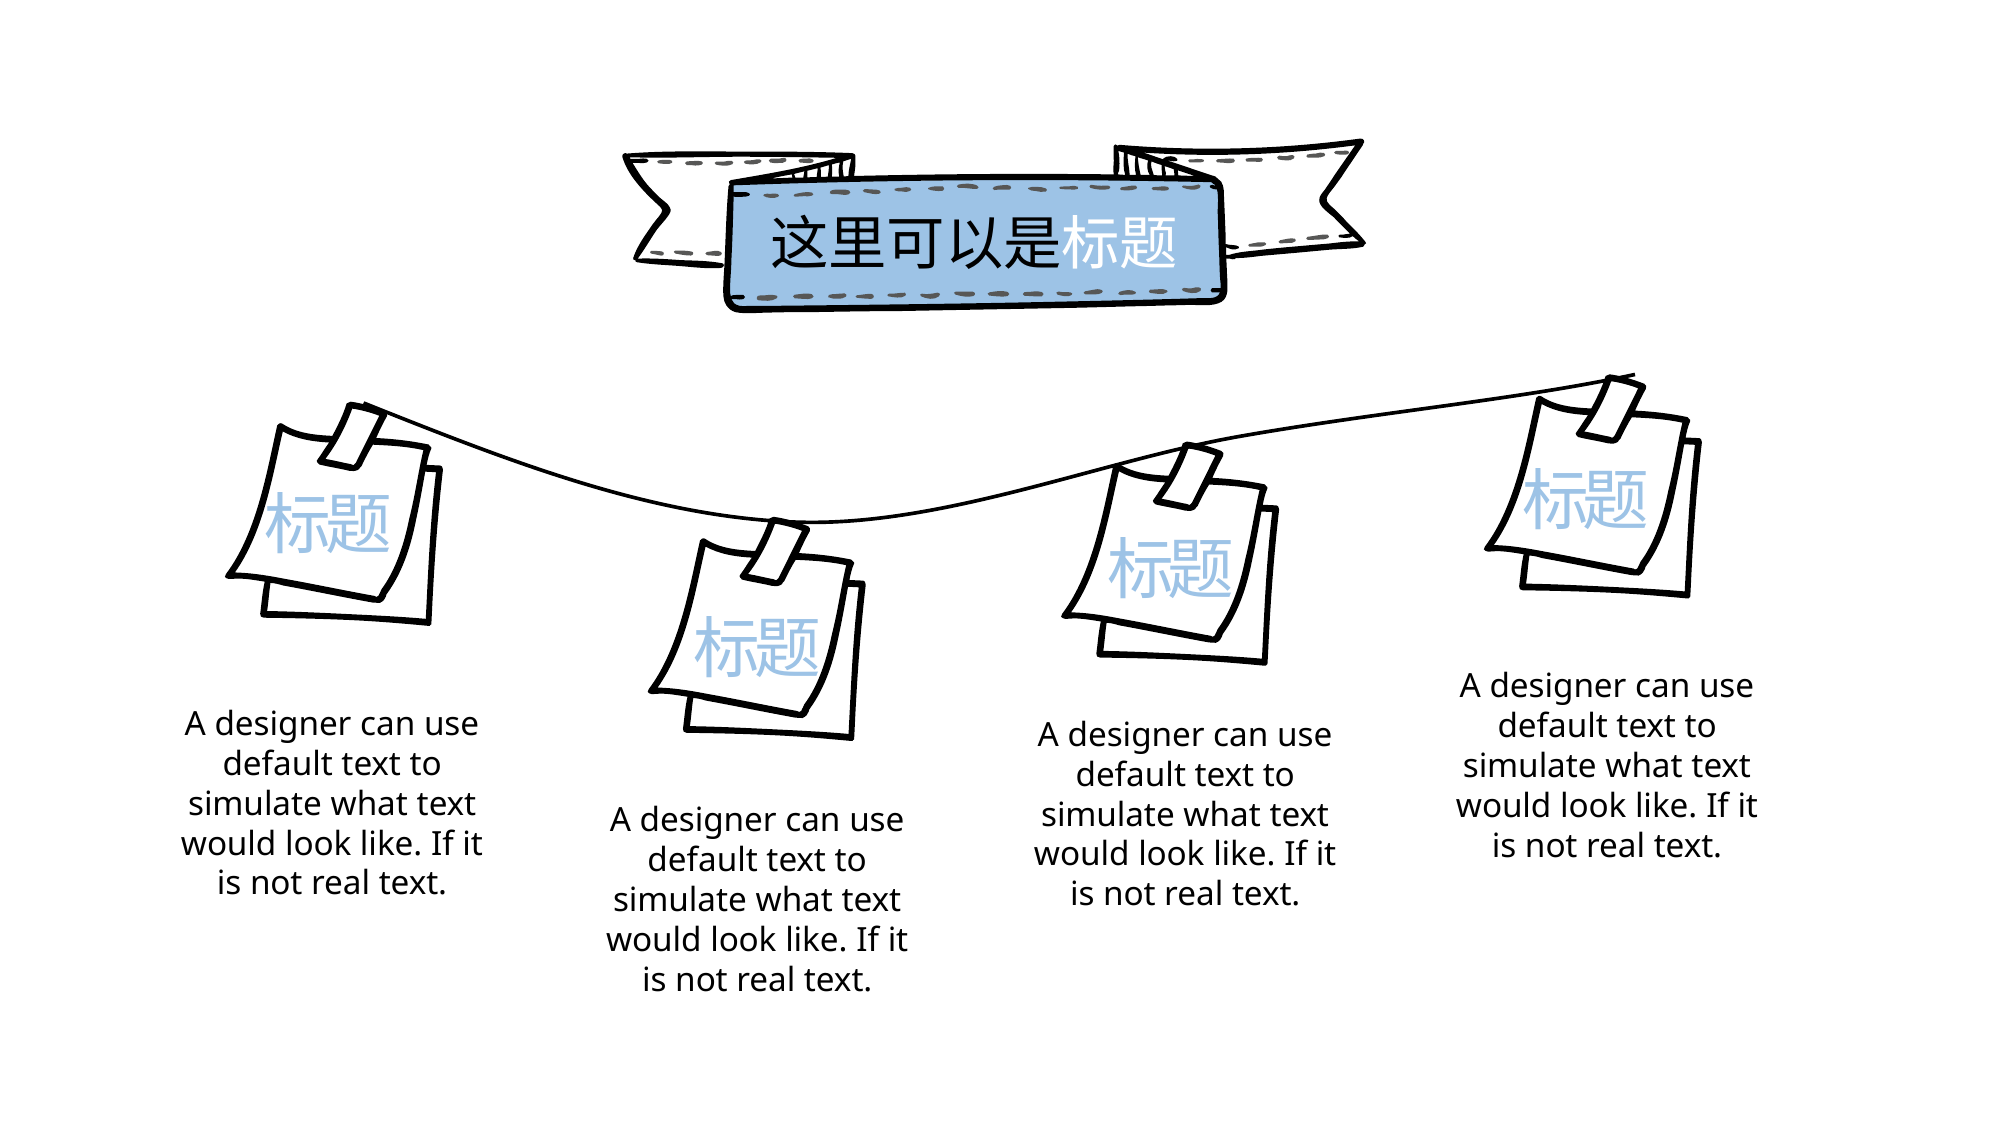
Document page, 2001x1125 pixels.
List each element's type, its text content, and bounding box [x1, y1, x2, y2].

text_box 标题 [679, 598, 836, 694]
text_box 标题 [249, 474, 407, 570]
text_box 标题 [1507, 450, 1664, 546]
text_box A designer can use default text to simulate what text would look like. If it is not real text. [159, 694, 506, 909]
text_box [1483, 378, 1702, 599]
text_box [224, 401, 443, 626]
text_box 标题 [1092, 519, 1250, 614]
text_box [647, 522, 866, 741]
text_box A designer can use default text to simulate what text would look like. If it is not real text. [1434, 656, 1780, 872]
text_box A designer can use default text to simulate what text would look like. If it is not real text. [584, 790, 931, 1005]
text_box A designer can use default text to simulate what text would look like. If it is not real text. [1012, 705, 1359, 920]
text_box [621, 138, 1367, 315]
text_box [1061, 445, 1280, 666]
text_box [363, 373, 1636, 524]
